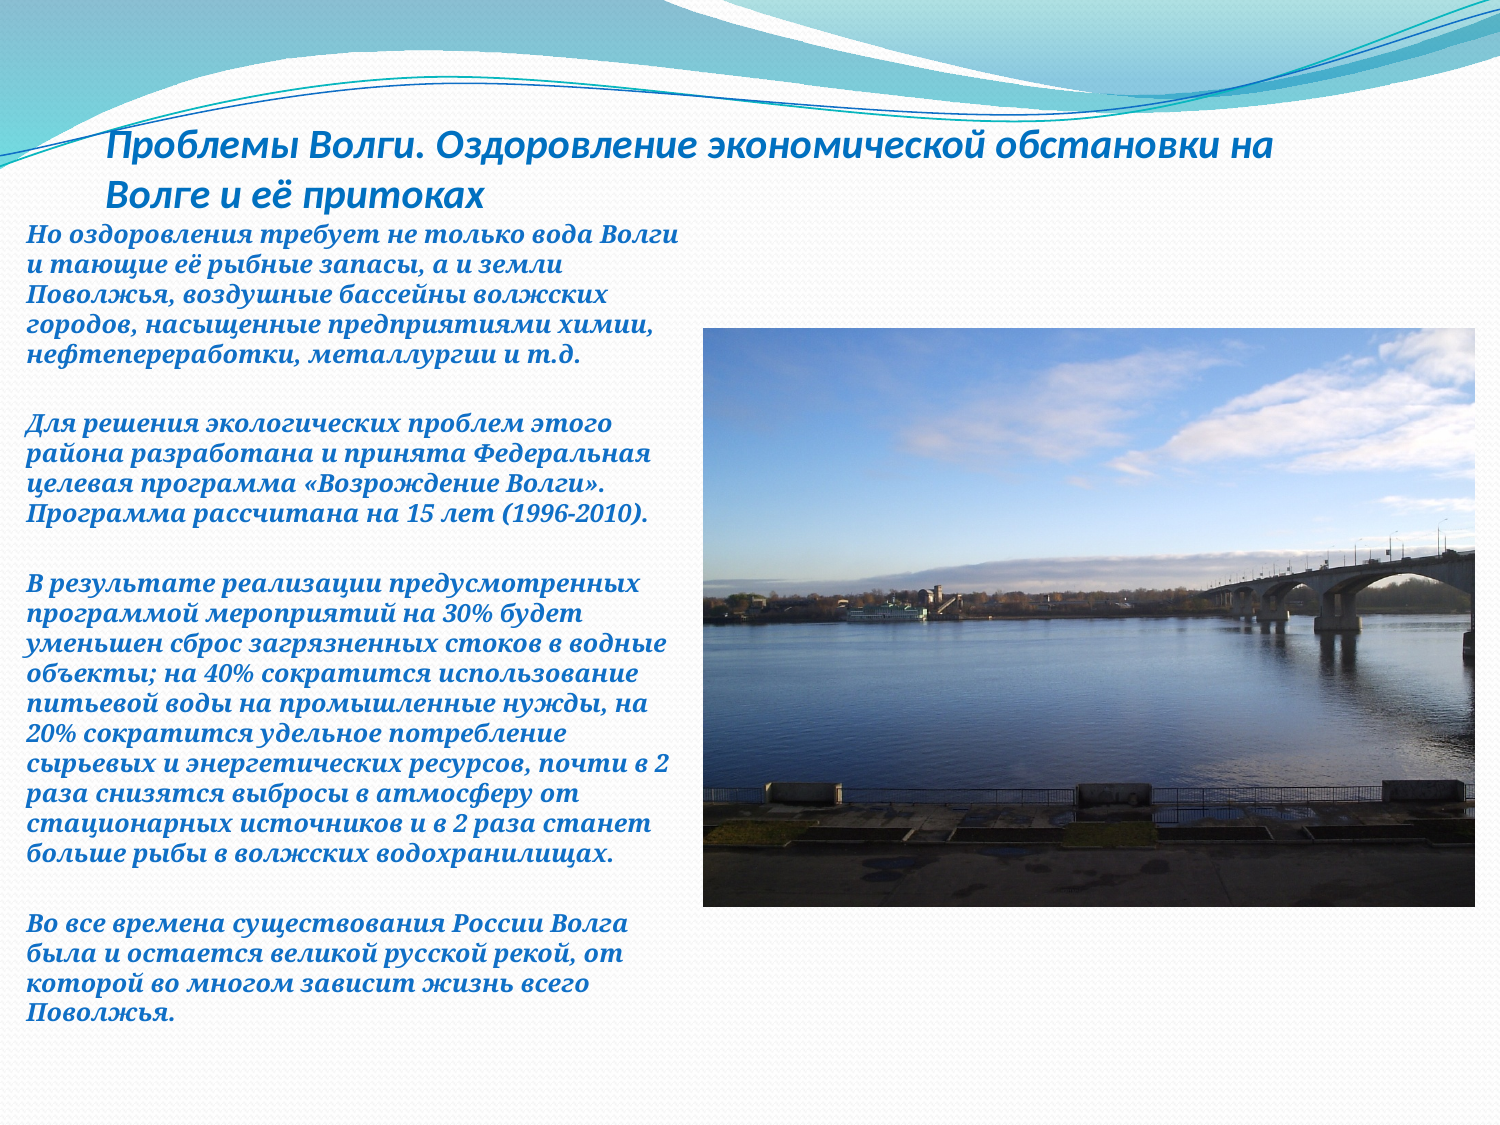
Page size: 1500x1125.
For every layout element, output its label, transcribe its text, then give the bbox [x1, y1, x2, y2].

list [702, 327, 1475, 907]
title Проблемы Волги. Оздоровление экономической обстановки на Волге и её притоках [105, 105, 1282, 217]
list Но оздоровления требует не только вода Волги и тающие её рыбные запасы, а и земли Поволжья, воздушные бассейны волжских городов, насыщенные предприятиями химии, нефтепереработки, металлургии и т.д. Для решения экологических проблем этого района разработана и принята Федеральная целевая программа «Возрождение Волги». Программа рассчитана на 15 лет (1996-2010). В результате реализации предусмотренных программой мероприятий на 30% будет уменьшен сброс загрязненных стоков в водные объекты; на 40% сократится использование питьевой воды на промышленные нужды, на 20% сократится удельное потребление сырьевых и энергетических ресурсов, почти в 2 раза снизятся выбросы в атмосферу от стационарных источников и в 2 раза станет больше рыбы в волжских водохранилищах. Во все времена существования России Волга была и остается великой русской рекой, от которой во многом зависит жизнь всего Поволжья. [23, 210, 692, 1102]
